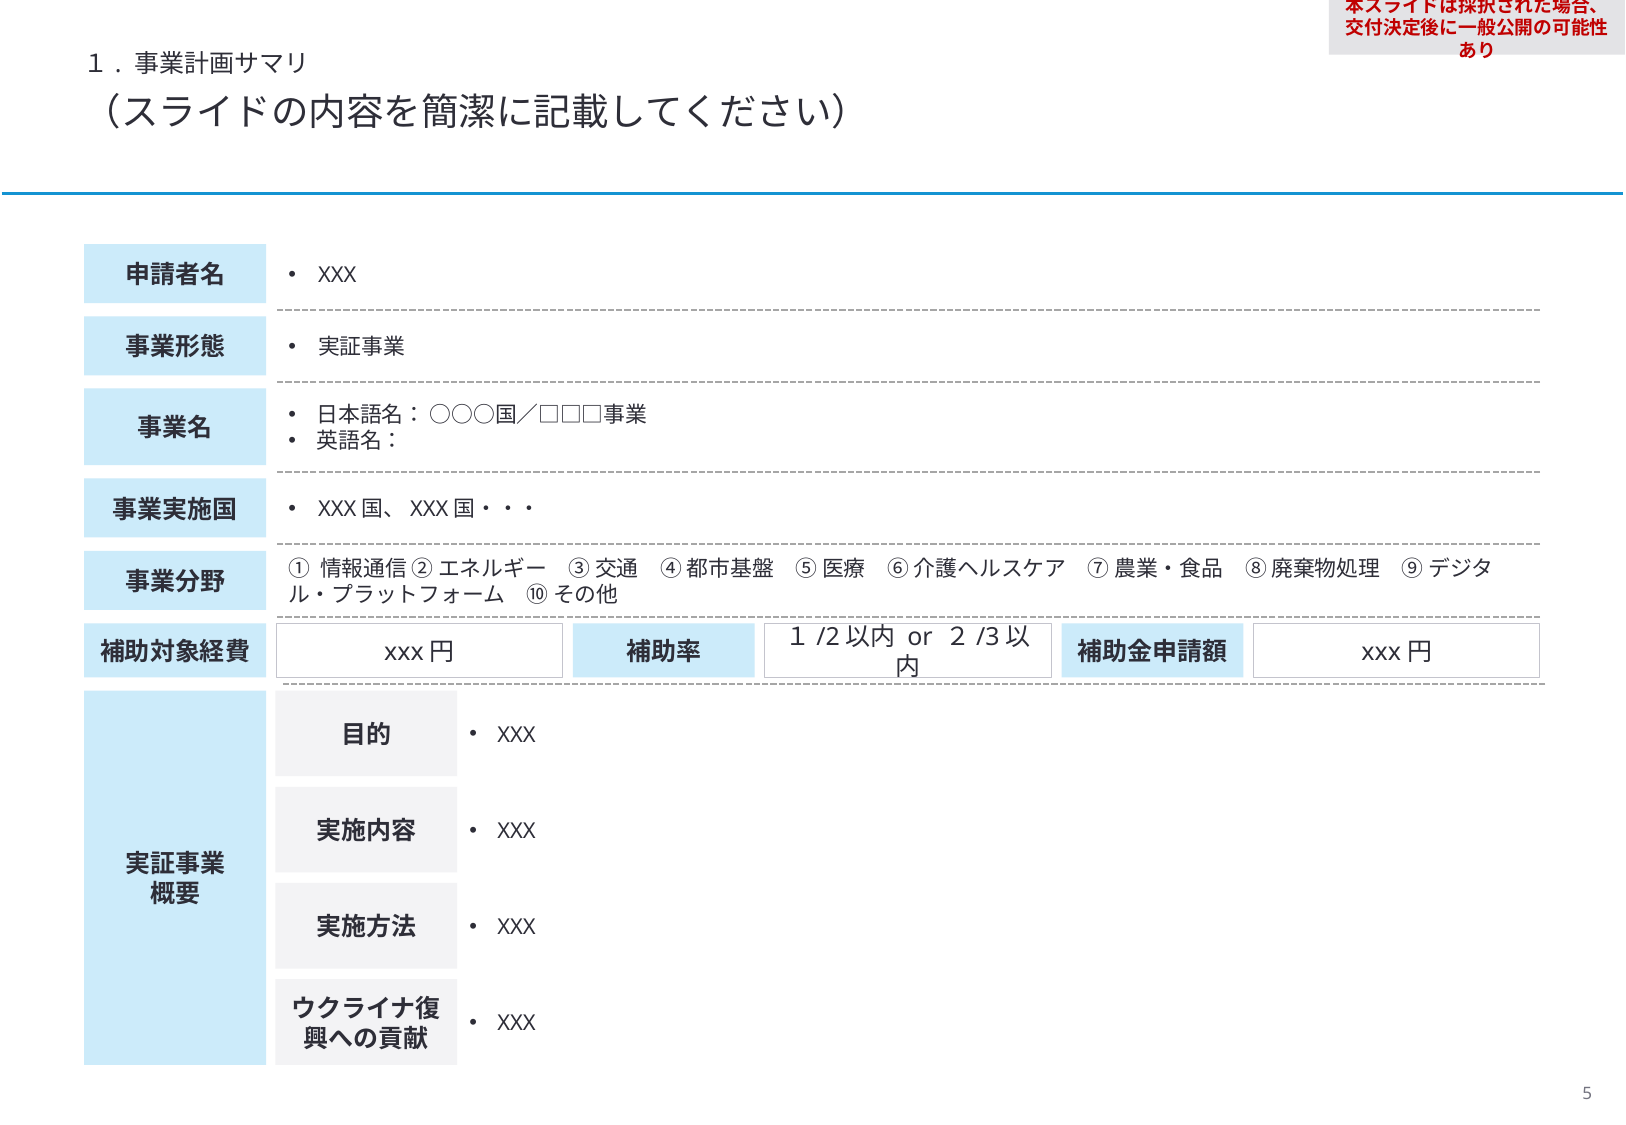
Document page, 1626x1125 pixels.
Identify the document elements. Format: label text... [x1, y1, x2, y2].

text_box ① 情報通信 ② エネルギー ③ 交通 ④ 都市基盤 ⑤ 医療 ⑥ 介護ヘルスケア ⑦ 農業・食品 ⑧ 廃棄物処理 ⑨ デジタル・プラットフォーム ⑩ その他 [275, 550, 1541, 611]
list （スライドの内容を簡潔に記載してください） [84, 83, 1543, 183]
text_box 事業分野 [83, 550, 267, 611]
text_box XXX [456, 882, 1541, 969]
text_box xxx円 [1253, 622, 1541, 678]
text_box xxx円 [275, 622, 563, 678]
text_box XXX [275, 243, 1541, 304]
text_box １/2以内 or ２/3以内 [764, 622, 1052, 678]
text_box 日本語名： ○○○国／□□□事業 英語名： [275, 388, 1541, 466]
text_box XXX [458, 690, 1541, 777]
text_box ウクライナ復興への貢献 [274, 978, 456, 1066]
text_box XXX [456, 786, 1541, 873]
text_box 申請者名 [83, 243, 267, 304]
text_box 実証事業 [275, 315, 1541, 376]
text_box 実証事業 概要 [83, 690, 267, 1066]
text_box 事業形態 [83, 315, 267, 376]
text_box 事業実施国 [83, 478, 267, 538]
list １. 事業計画サマリ [84, 40, 1543, 82]
text_box 事業名 [83, 387, 267, 466]
text_box 実施方法 [274, 882, 456, 969]
text_box XXX国、XXX国・・・ [275, 478, 1541, 538]
text_box 本スライドは採択された場合、交付決定後に一般公開の可能性あり [1328, 0, 1625, 55]
text_box 補助対象経費 [83, 622, 267, 678]
text_box 補助金申請額 [1061, 622, 1244, 678]
text_box 実施内容 [274, 786, 456, 873]
text_box 目的 [274, 690, 458, 777]
text_box XXX [456, 978, 1541, 1066]
text_box 補助率 [572, 622, 756, 678]
